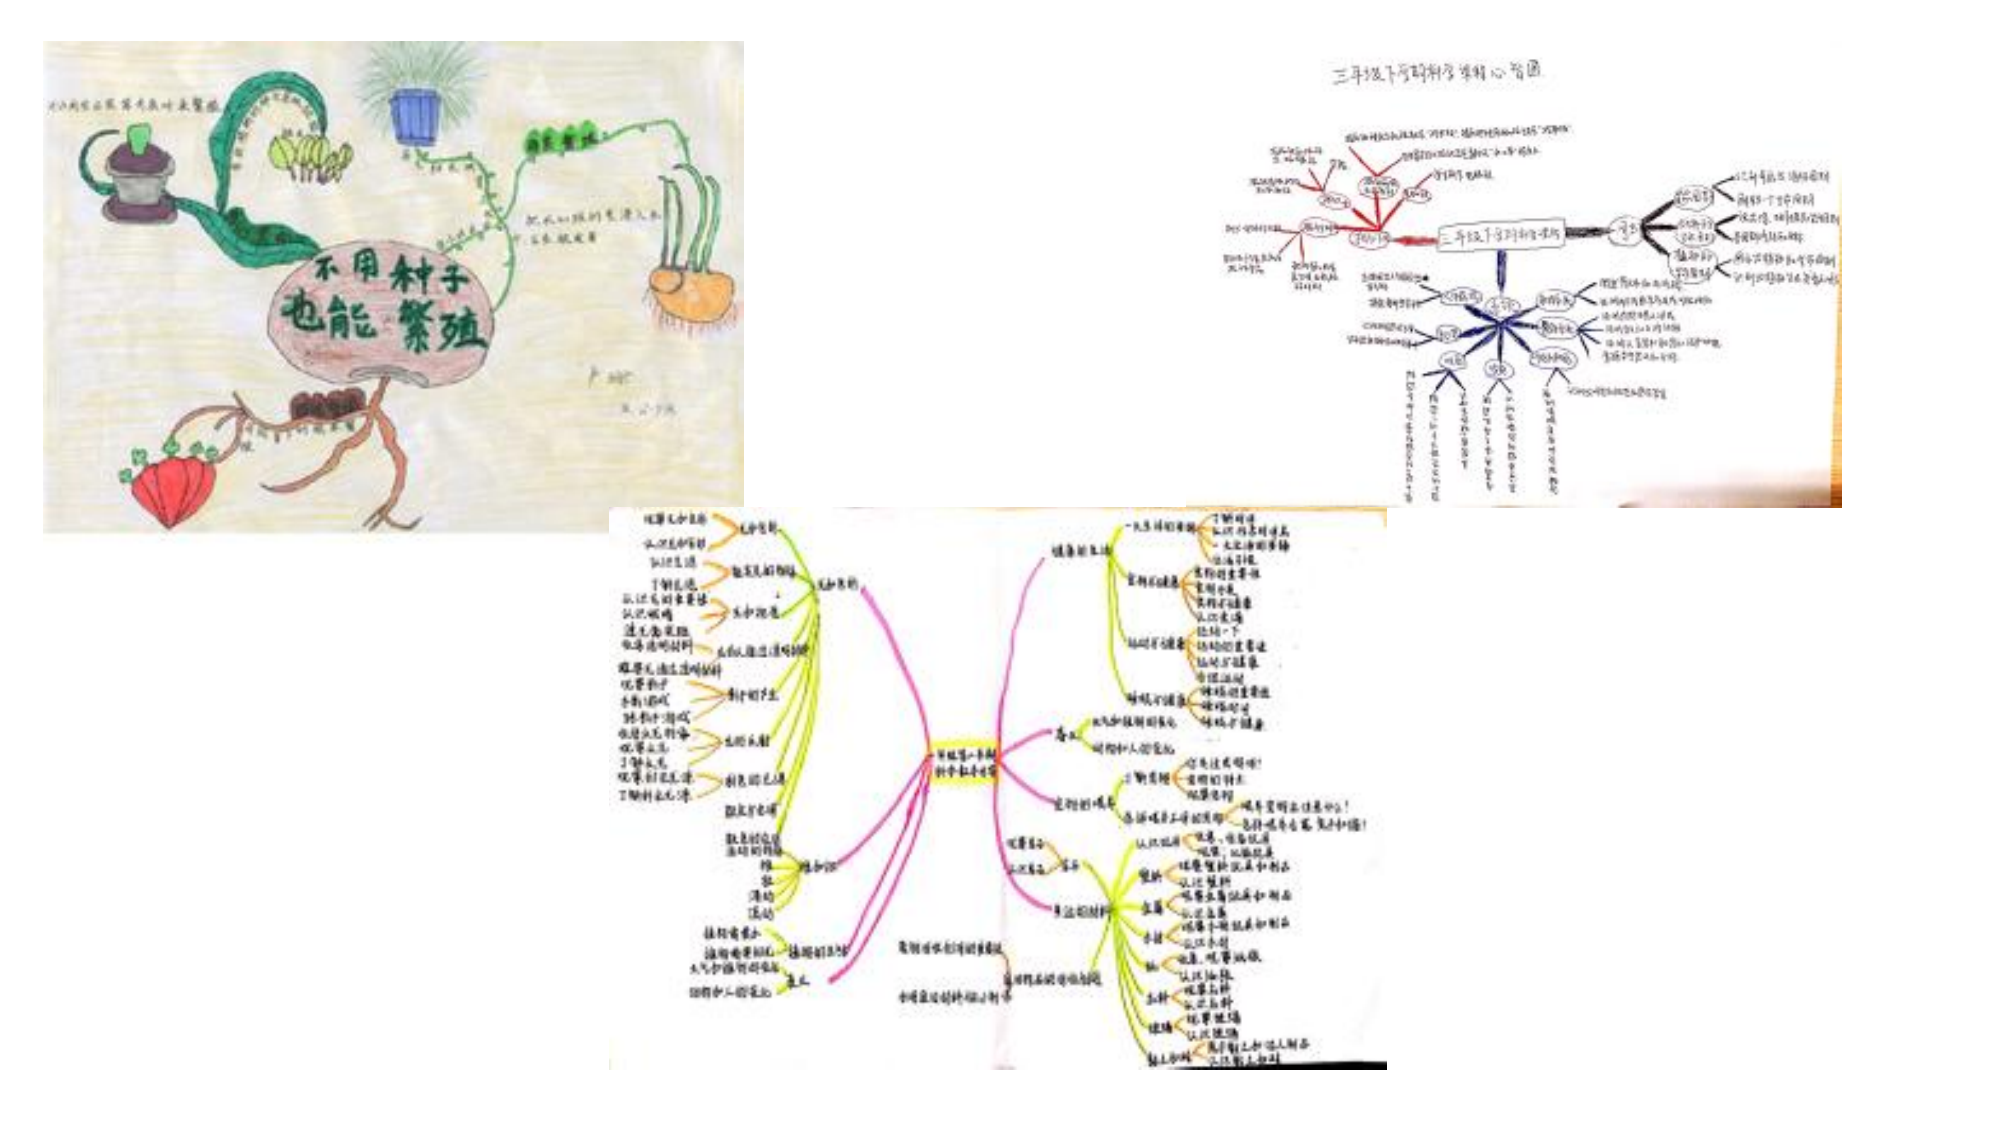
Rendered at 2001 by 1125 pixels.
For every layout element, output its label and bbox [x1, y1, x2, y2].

picture [43, 41, 1842, 1070]
